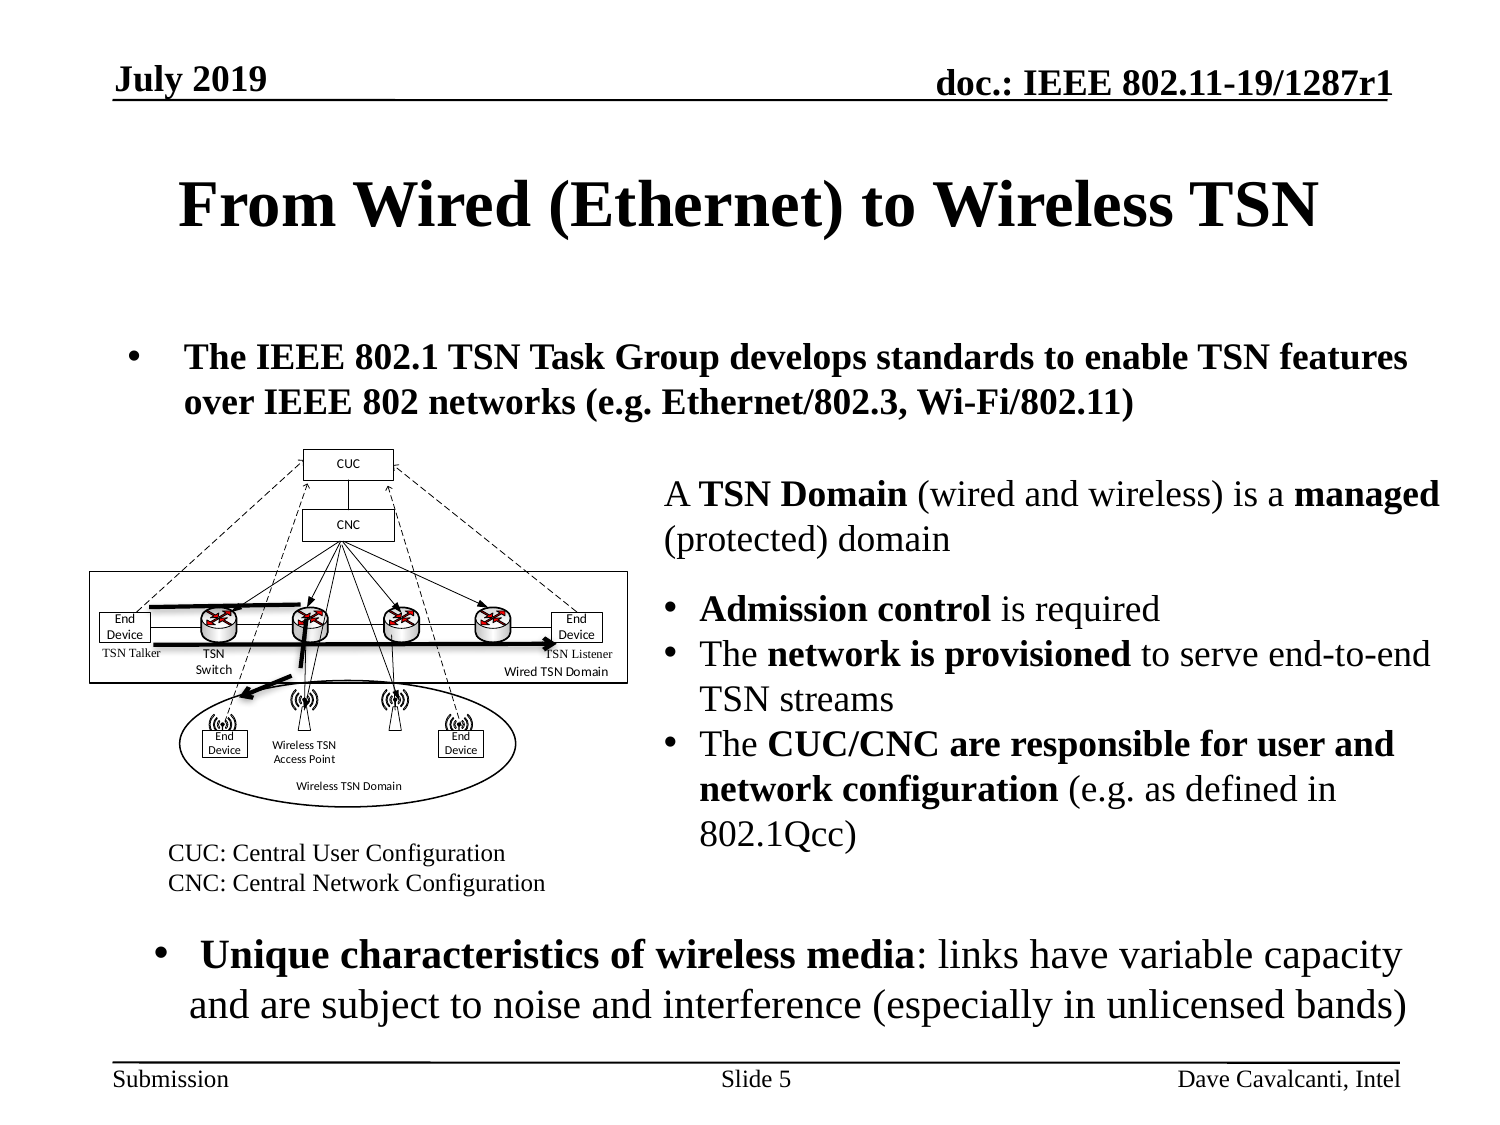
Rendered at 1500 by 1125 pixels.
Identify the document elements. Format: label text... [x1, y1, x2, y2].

text_box A TSN Domain (wired and wireless) is a managed (protected) domain Admission control is required The network is provisioned to serve end-to-end TSN streams The CUC/CNC are responsible for user and network configuration (e.g. as defined in 802.1Qcc) [649, 461, 1458, 862]
slide_number Slide 5 [712, 1061, 800, 1123]
list The IEEE 802.1 TSN Task Group develops standards to enable TSN features over IEEE 802 networks (e.g. Ethernet/802.3, Wi-Fi/802.11) [112, 324, 1438, 672]
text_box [148, 604, 301, 608]
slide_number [114, 54, 423, 100]
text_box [300, 618, 307, 669]
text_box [238, 675, 292, 698]
picture [87, 446, 630, 808]
footer Dave Cavalcanti, Intel [878, 1061, 1402, 1093]
title From Wired (Ethernet) to Wireless TSN [112, 112, 1388, 288]
text_box Unique characteristics of wireless media: links have variable capacity and are subject to noise and interference (especially in unlicensed bands) [139, 919, 1454, 1035]
text_box CUC: Central User Configuration CNC: Central Network Configuration [153, 829, 611, 904]
